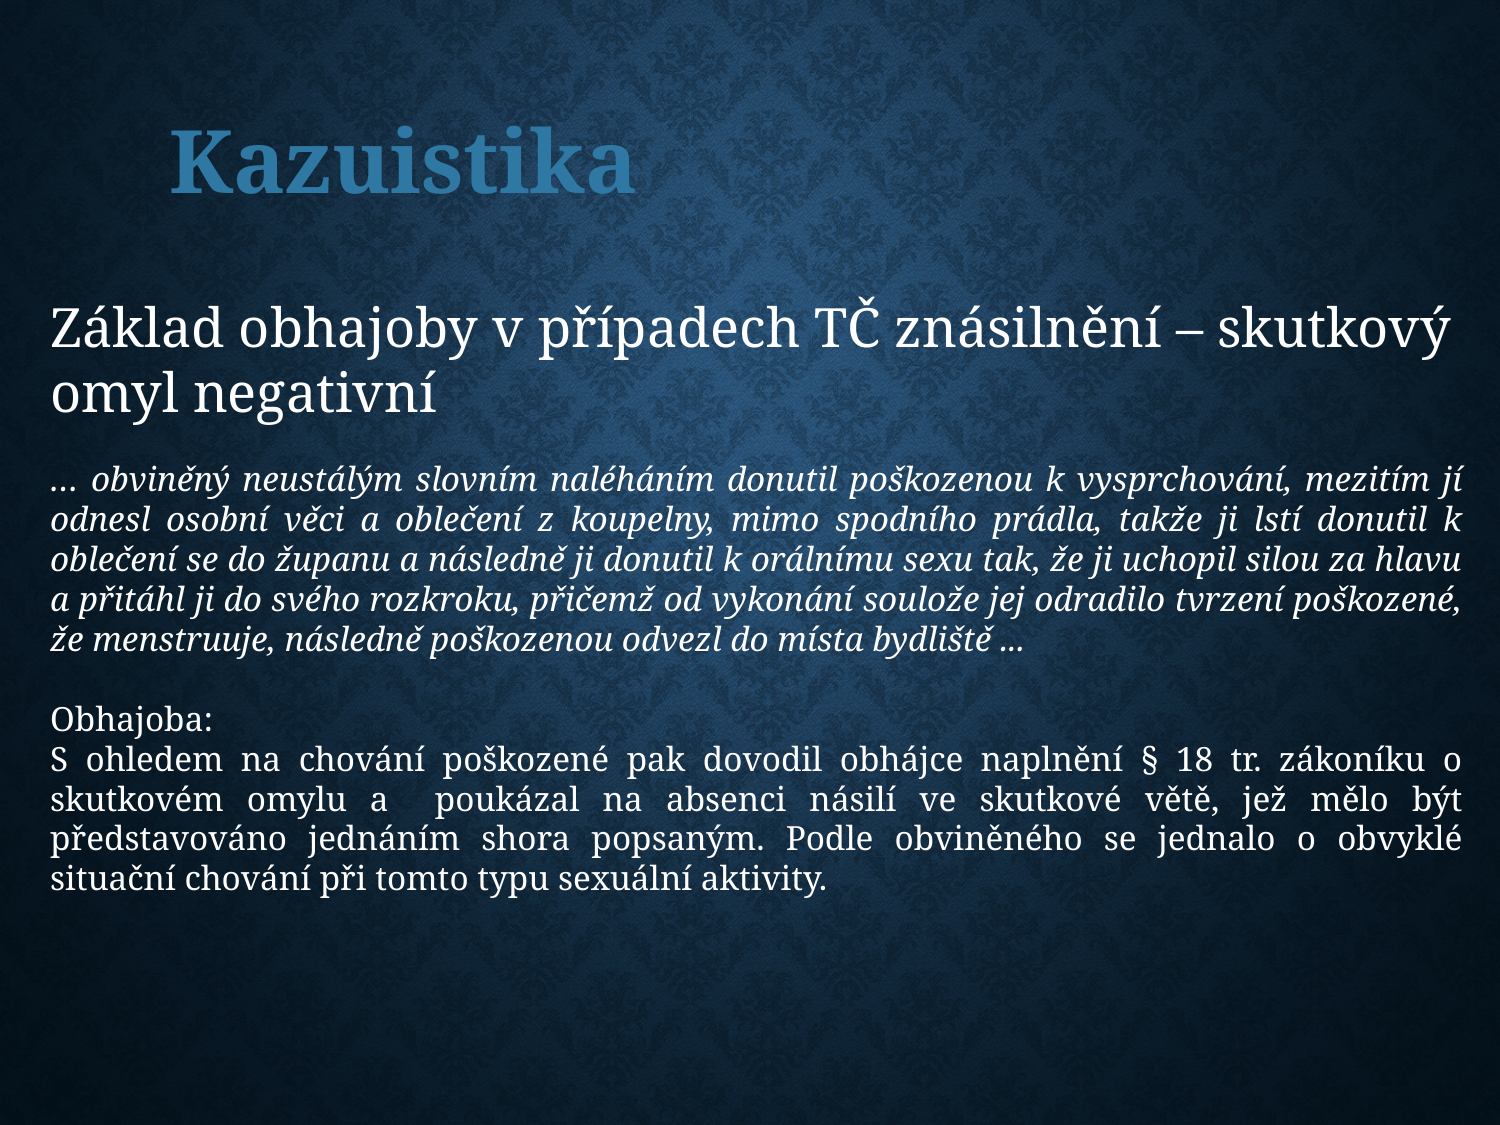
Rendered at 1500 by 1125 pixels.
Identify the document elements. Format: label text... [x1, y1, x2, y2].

text_box Kazuistika [75, 43, 1425, 274]
text_box Základ obhajoby v případech TČ znásilnění – skutkový omyl negativní … obviněný neustálým slovním naléháním donutil poškozenou k vysprchování, mezitím jí odnesl osobní věci a oblečení z koupelny, mimo spodního prádla, takže ji lstí donutil k oblečení se do županu a následně ji donutil k orálnímu sexu tak, že ji uchopil silou za hlavu a přitáhl ji do svého rozkroku, přičemž od vykonání soulože jej odradilo tvrzení poškozené, že menstruuje, následně poškozenou odvezl do místa bydliště ... Obhajoba: S ohledem na chování poškozené pak dovodil obhájce naplnění § 18 tr. zákoníku o skutkovém omylu a poukázal na absenci násilí ve skutkové větě, jež mělo být představováno jednáním shora popsaným. Podle obviněného se jednalo o obvyklé situační chování při tomto typu sexuální aktivity. [35, 286, 1479, 1066]
